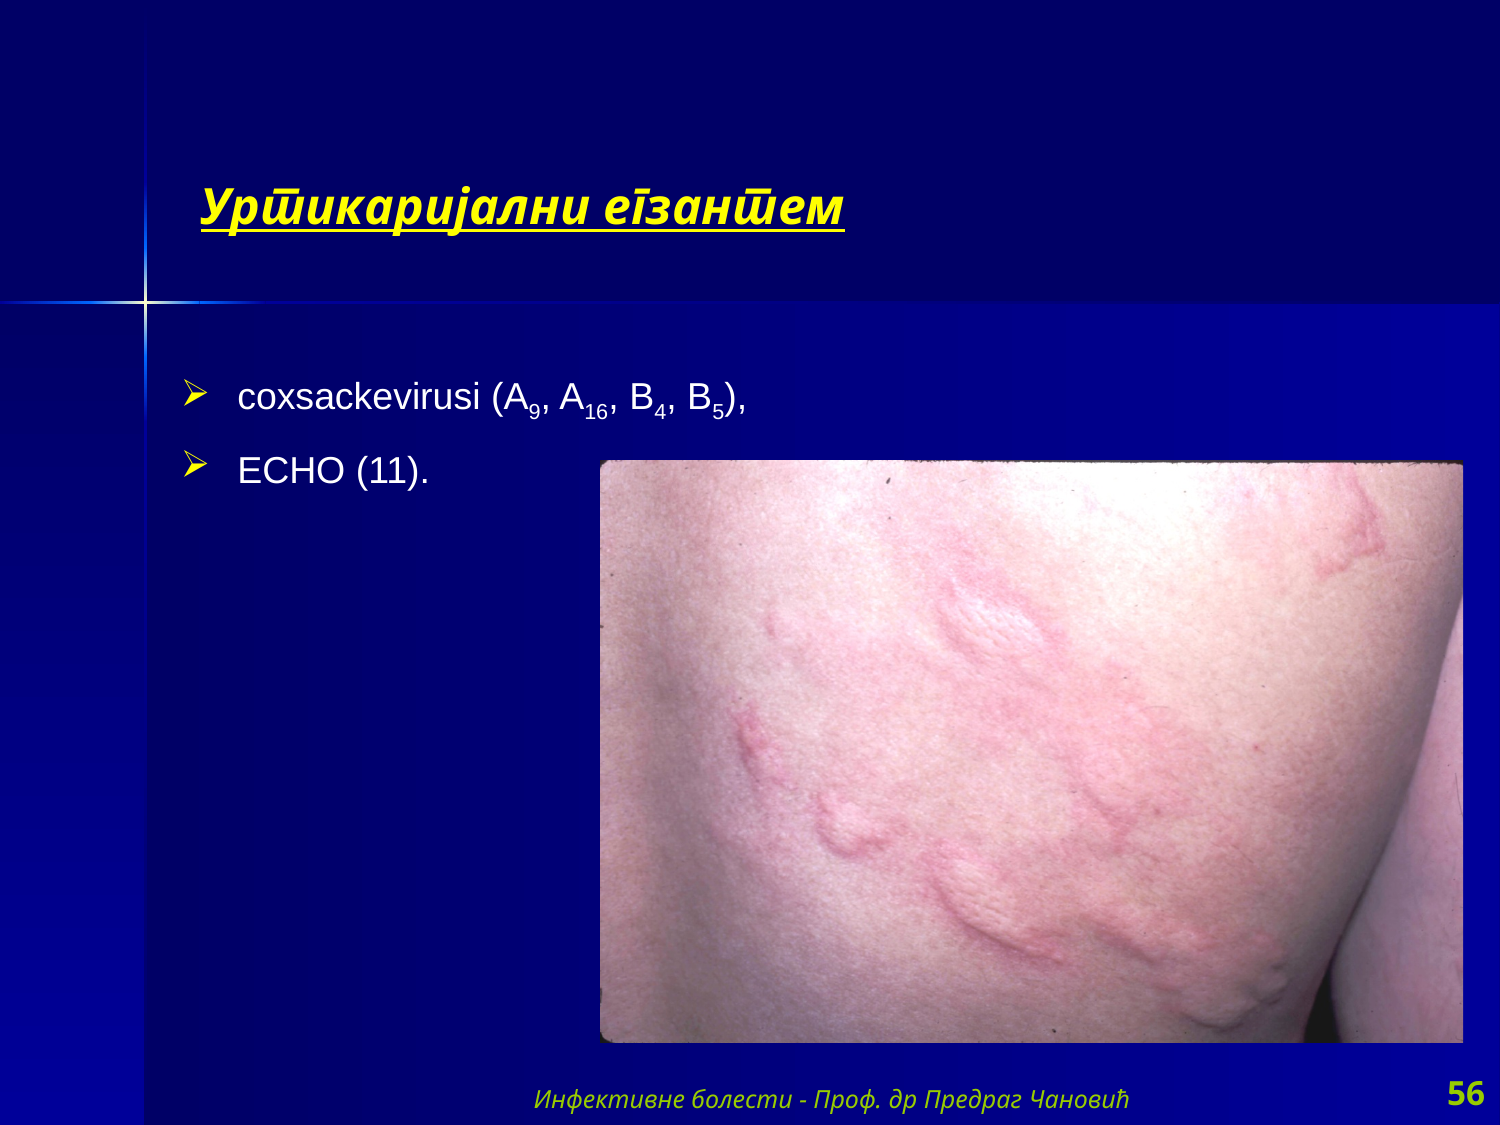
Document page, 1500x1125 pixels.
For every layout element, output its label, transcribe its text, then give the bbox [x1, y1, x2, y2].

slide_number 56 [1345, 1049, 1500, 1125]
picture [599, 460, 1464, 1044]
footer Инфективне болести - Проф. др Предраг Чановић [430, 1049, 1235, 1125]
text_box coxsackevirusi (A9, A16, B4, B5), ECHO (11). [166, 339, 791, 499]
text_box Уртикаријални егзантем [185, 167, 860, 243]
